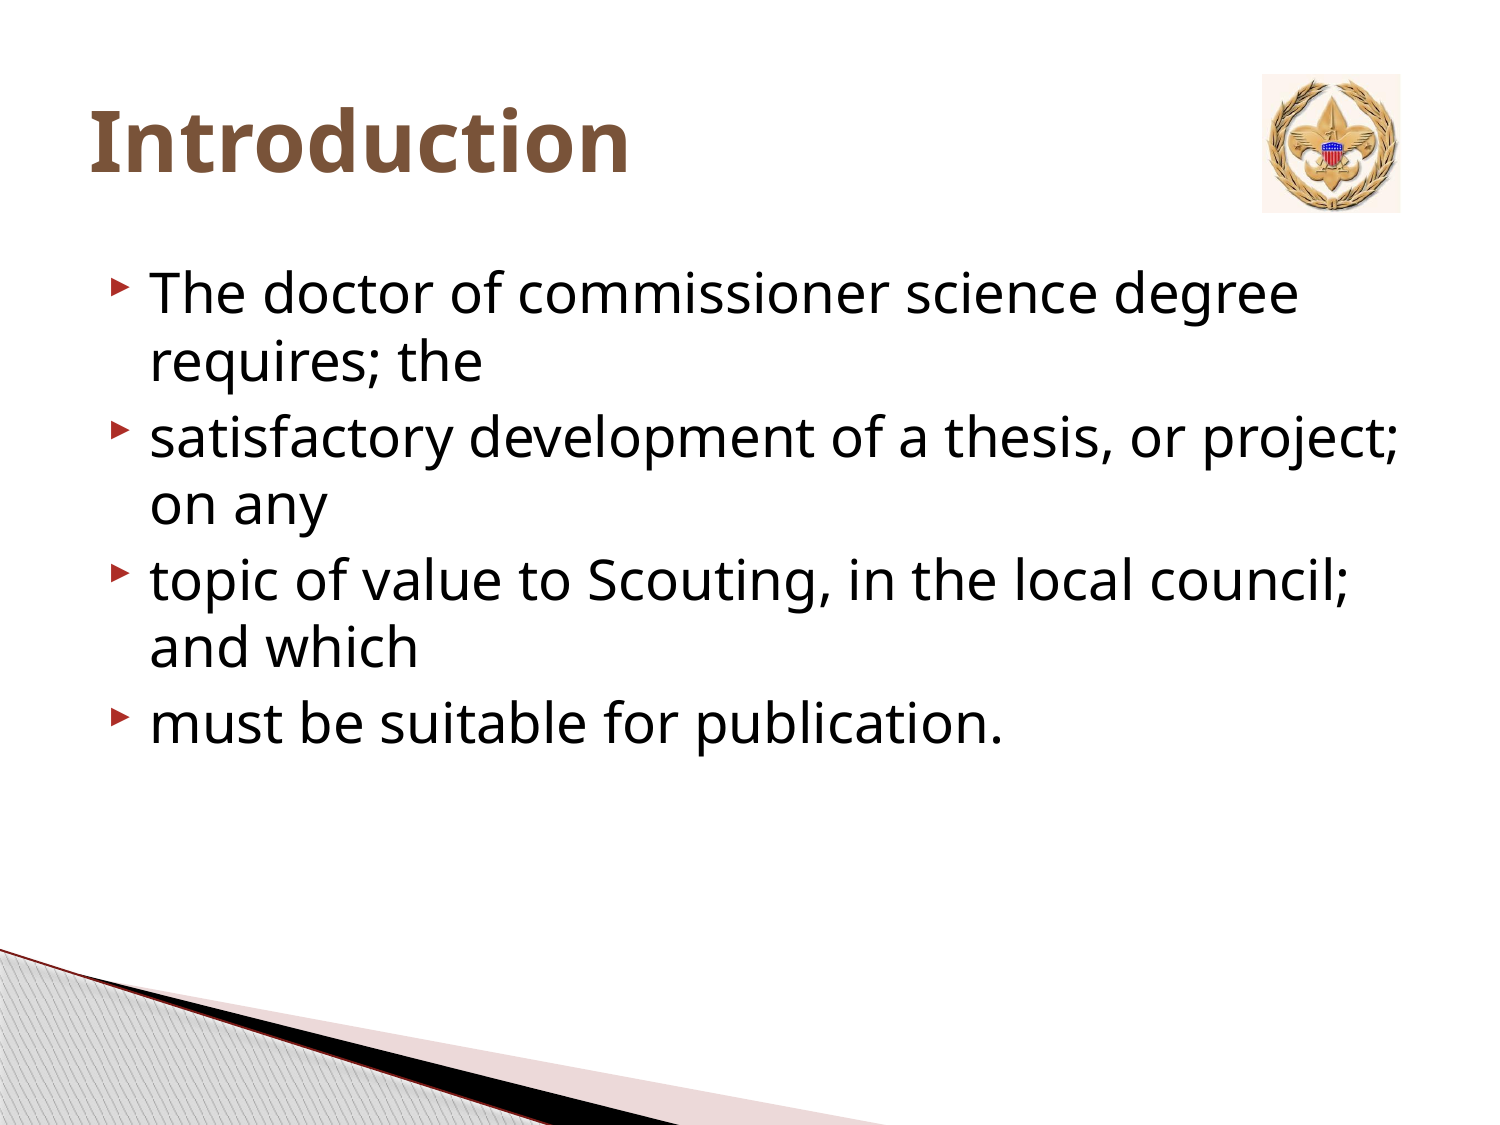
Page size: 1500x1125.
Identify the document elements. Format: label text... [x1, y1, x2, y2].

list The doctor of commissioner science degree requires; the satisfactory development of a thesis, or project; on any topic of value to Scouting, in the local council; and which must be suitable for publication. [74, 249, 1426, 986]
picture [1262, 74, 1402, 213]
title Introduction [75, 45, 1425, 233]
